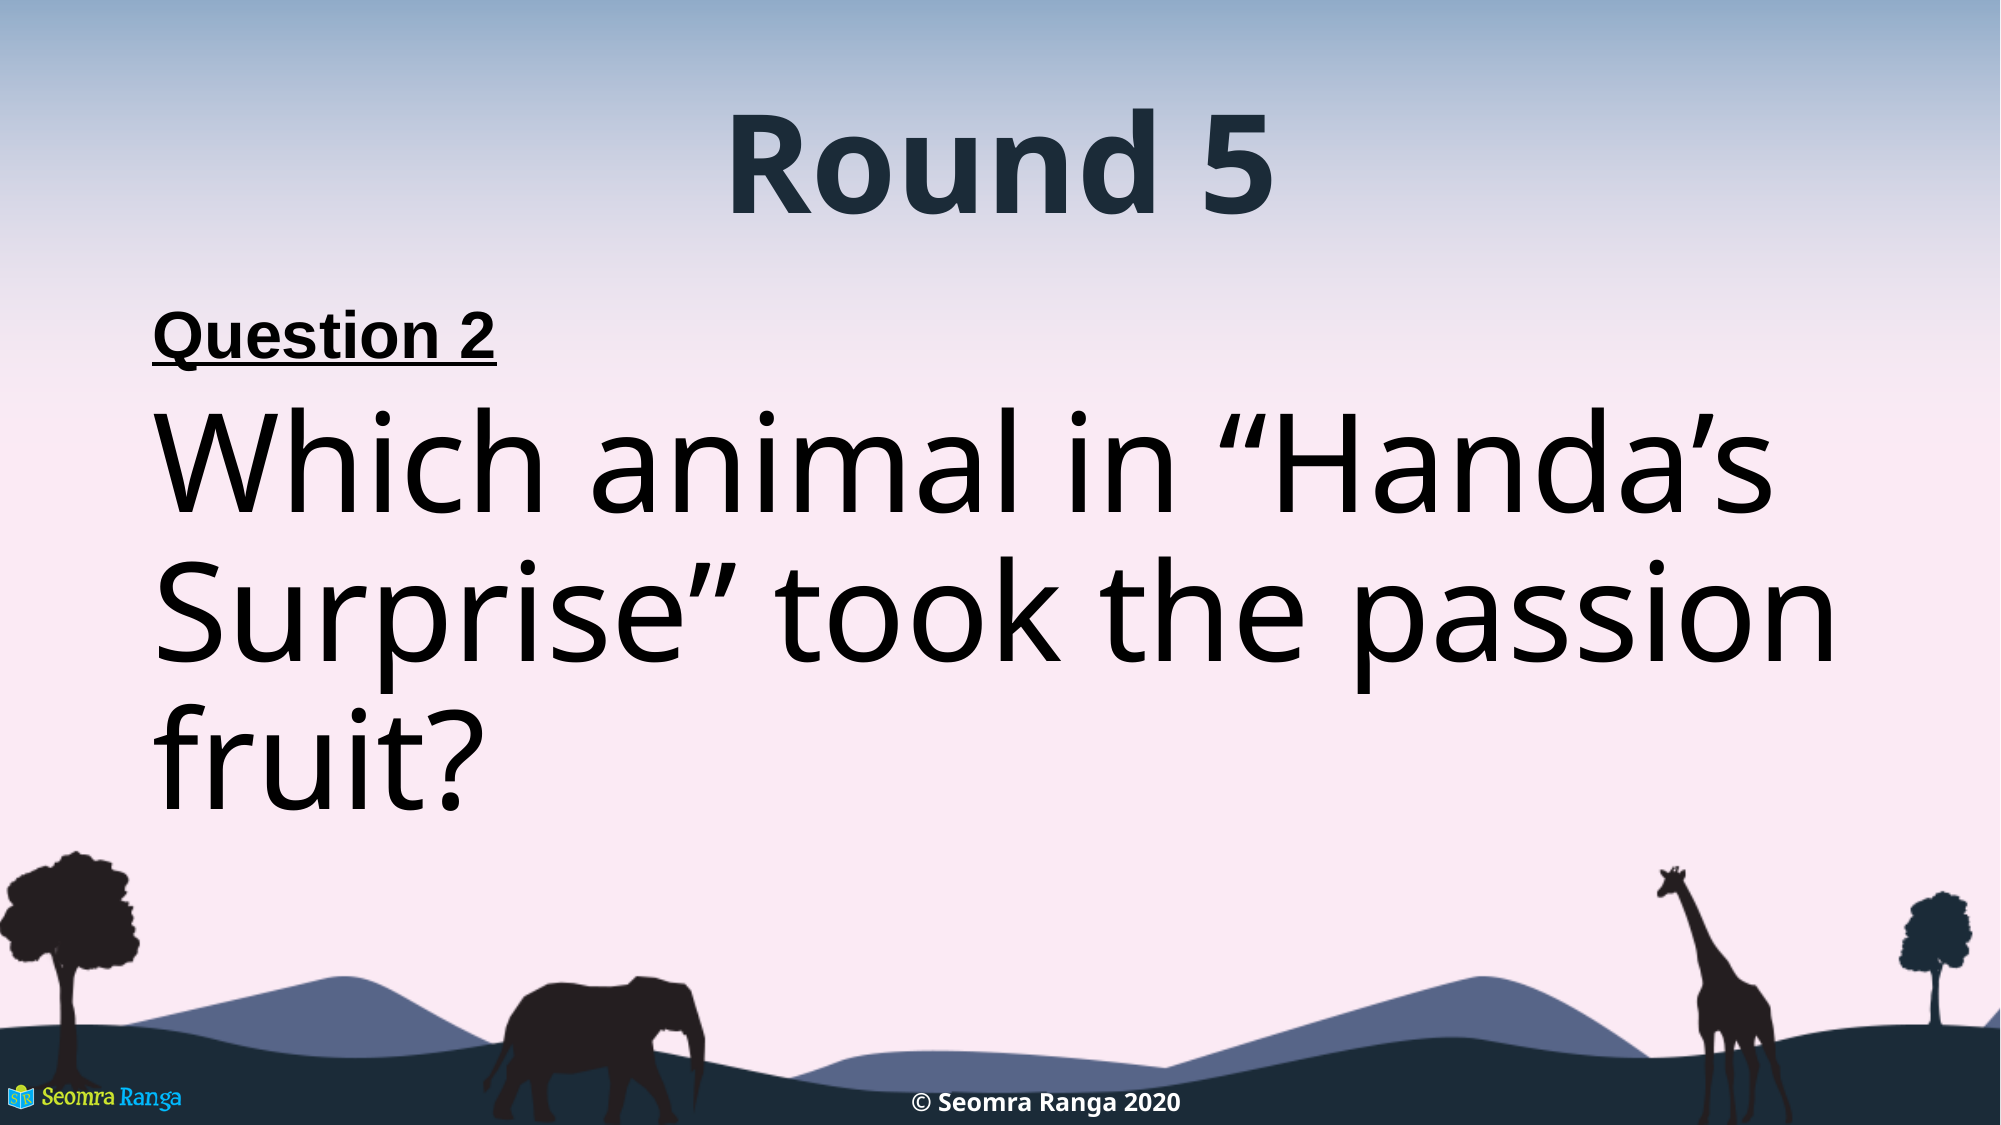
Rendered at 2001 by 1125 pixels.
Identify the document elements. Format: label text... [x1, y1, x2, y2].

title Round 5 [137, 59, 1863, 278]
text_box © Seomra Ranga 2020 www.seomraranga.com [762, 1079, 1330, 1125]
picture [0, 0, 2001, 1125]
list Question 2 Which animal in “Handa’s Surprise” took the passion fruit? [137, 293, 1863, 1014]
